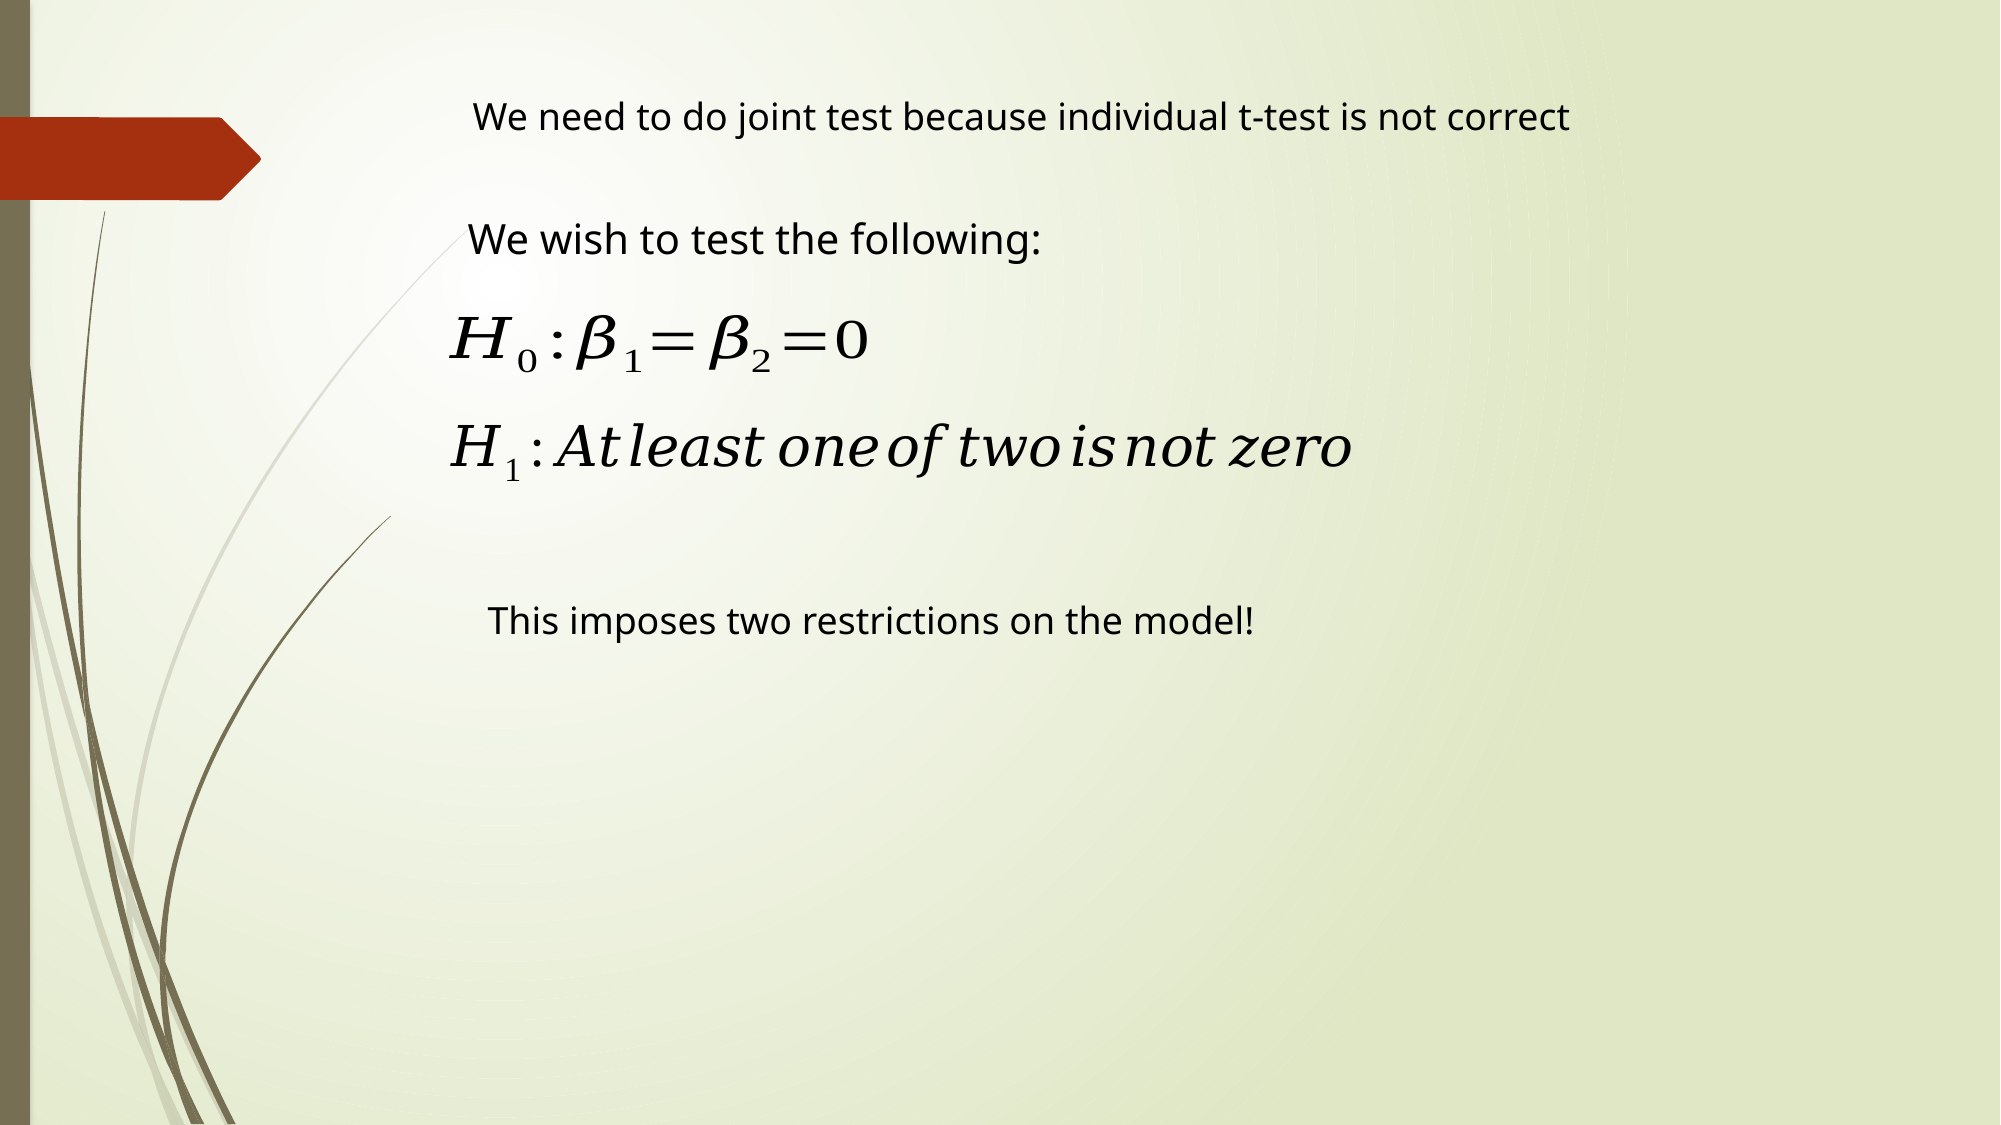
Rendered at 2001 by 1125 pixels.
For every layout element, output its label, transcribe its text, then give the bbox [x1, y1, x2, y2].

text_box We wish to test the following: [452, 205, 1057, 271]
text_box We need to do joint test because individual t-test is not correct [458, 85, 1587, 146]
text_box This imposes two restrictions on the model! [472, 589, 1271, 650]
